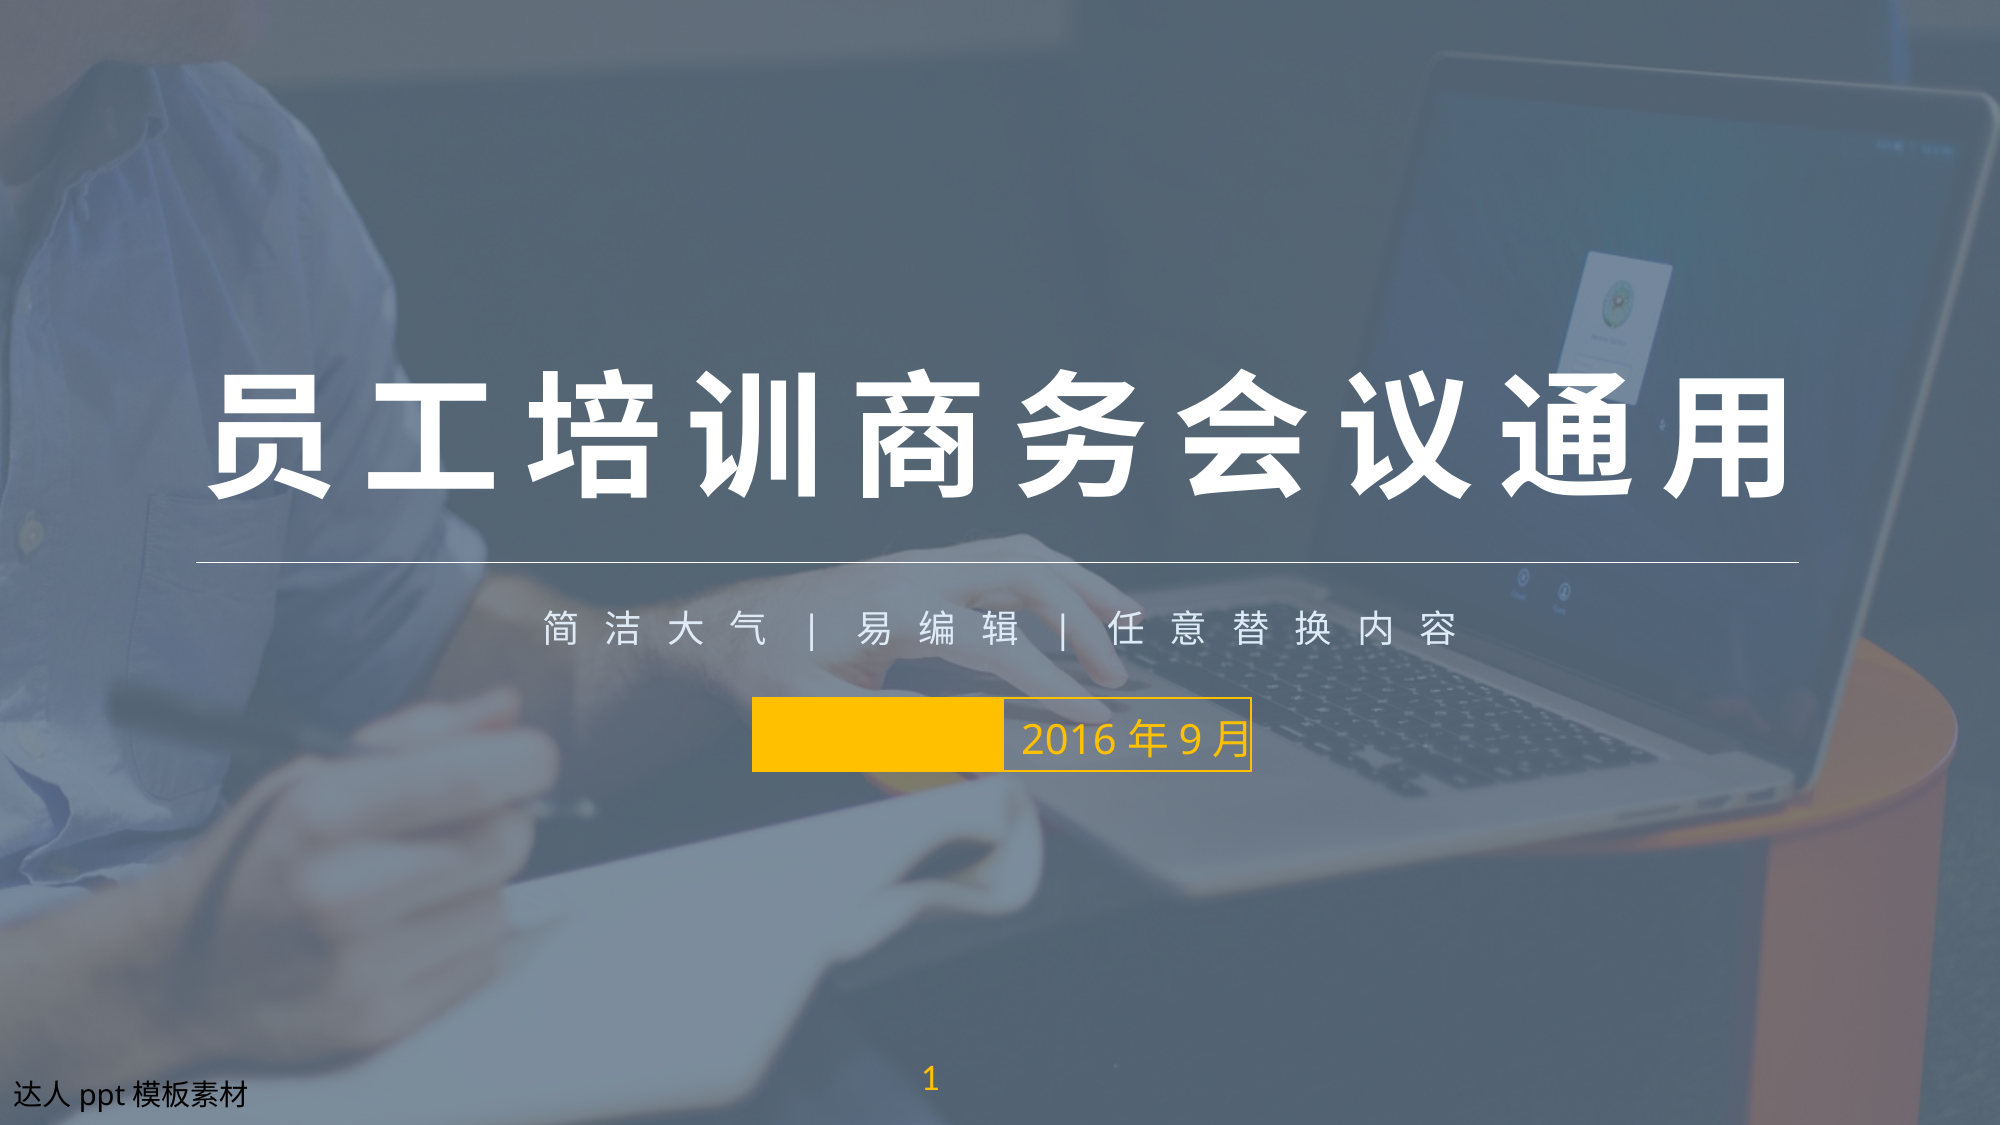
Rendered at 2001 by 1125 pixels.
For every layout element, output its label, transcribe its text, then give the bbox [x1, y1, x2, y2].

title 员工培训商务会议通用 [137, 132, 1863, 525]
subtitle 简洁大气|易编辑|任意替换内容 [137, 602, 1863, 874]
text_box 达人ppt模板素材 [0, 1069, 264, 1119]
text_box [752, 698, 1257, 771]
